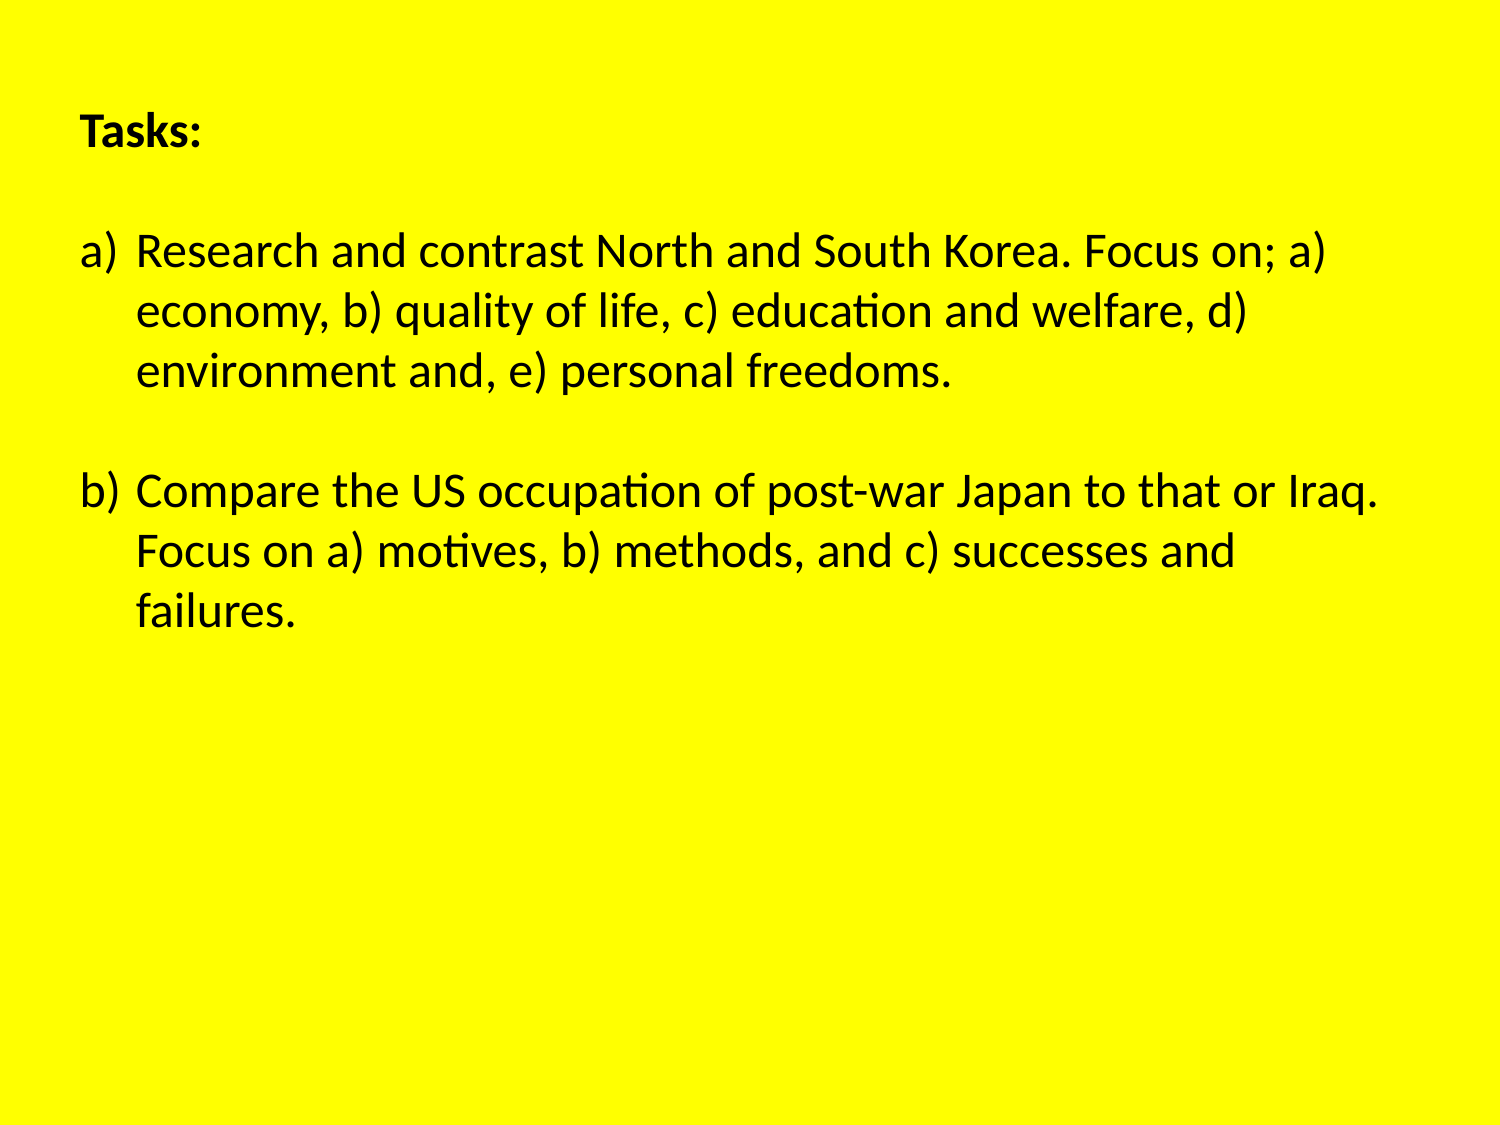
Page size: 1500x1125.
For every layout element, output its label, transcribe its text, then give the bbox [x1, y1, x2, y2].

text_box Tasks: Research and contrast North and South Korea. Focus on; a) economy, b) quality of life, c) education and welfare, d) environment and, e) personal freedoms. Compare the US occupation of post-war Japan to that or Iraq. Focus on a) motives, b) methods, and c) successes and failures. [64, 90, 1424, 645]
